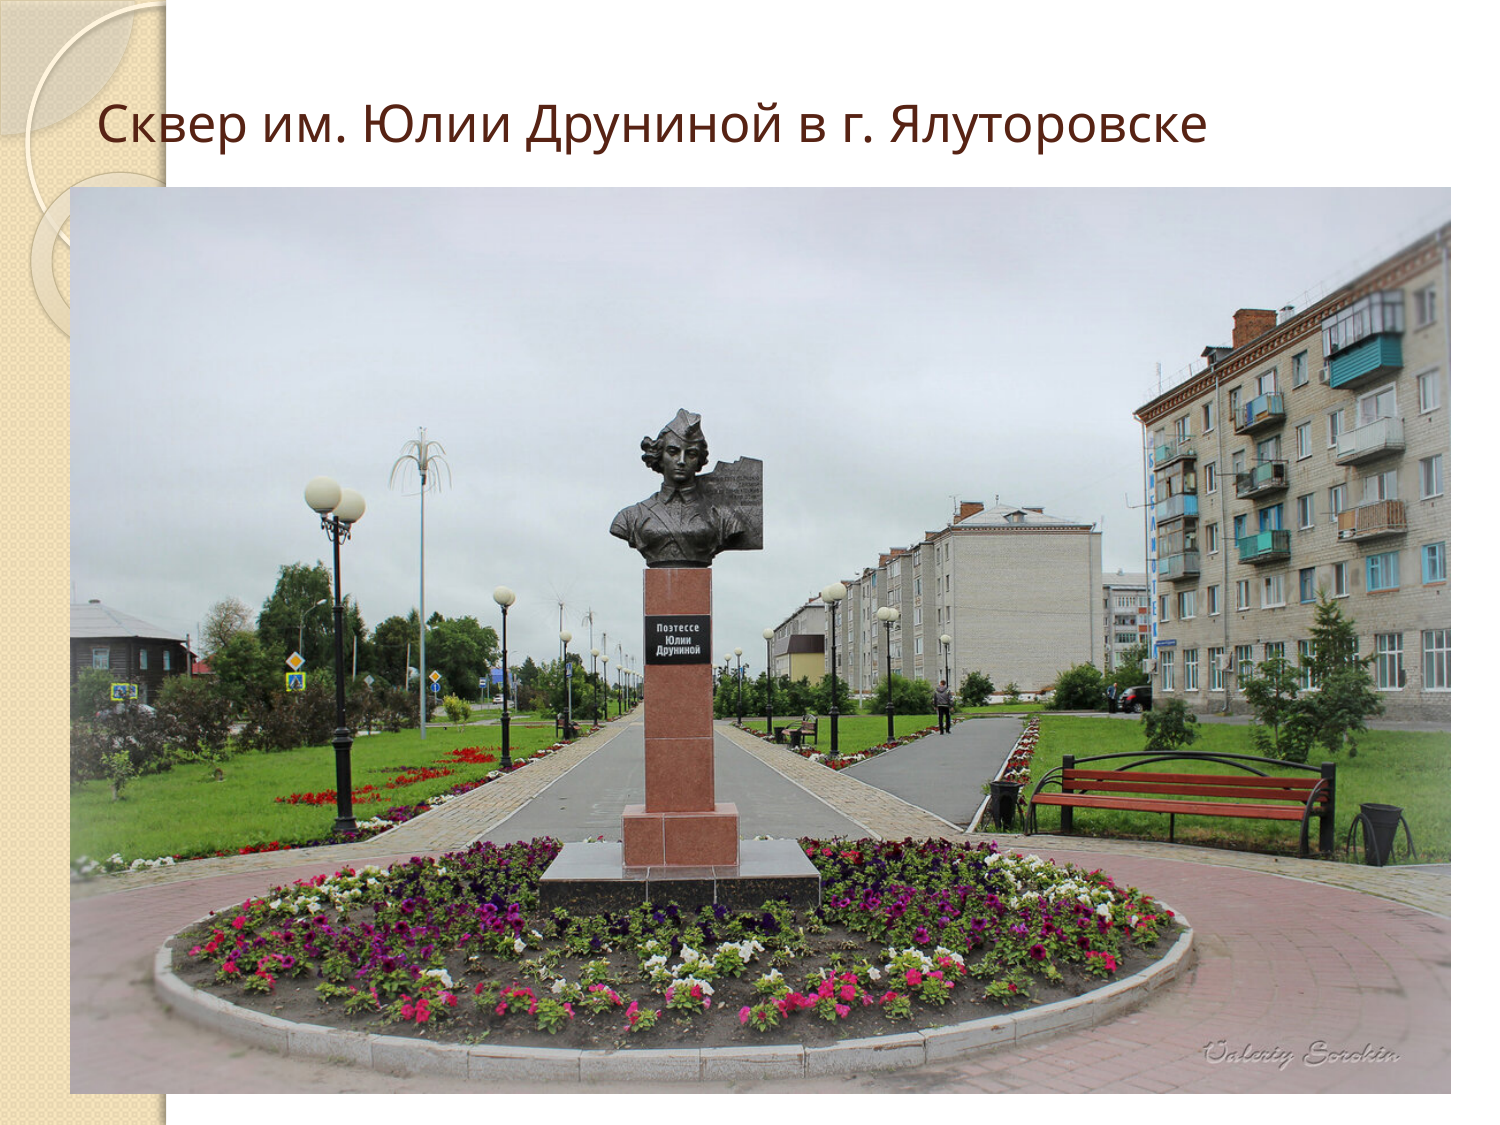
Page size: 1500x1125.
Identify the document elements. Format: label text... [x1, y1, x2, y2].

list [70, 187, 1451, 1094]
title Сквер им. Юлии Друниной в г. Ялуторовске [82, 45, 1466, 200]
